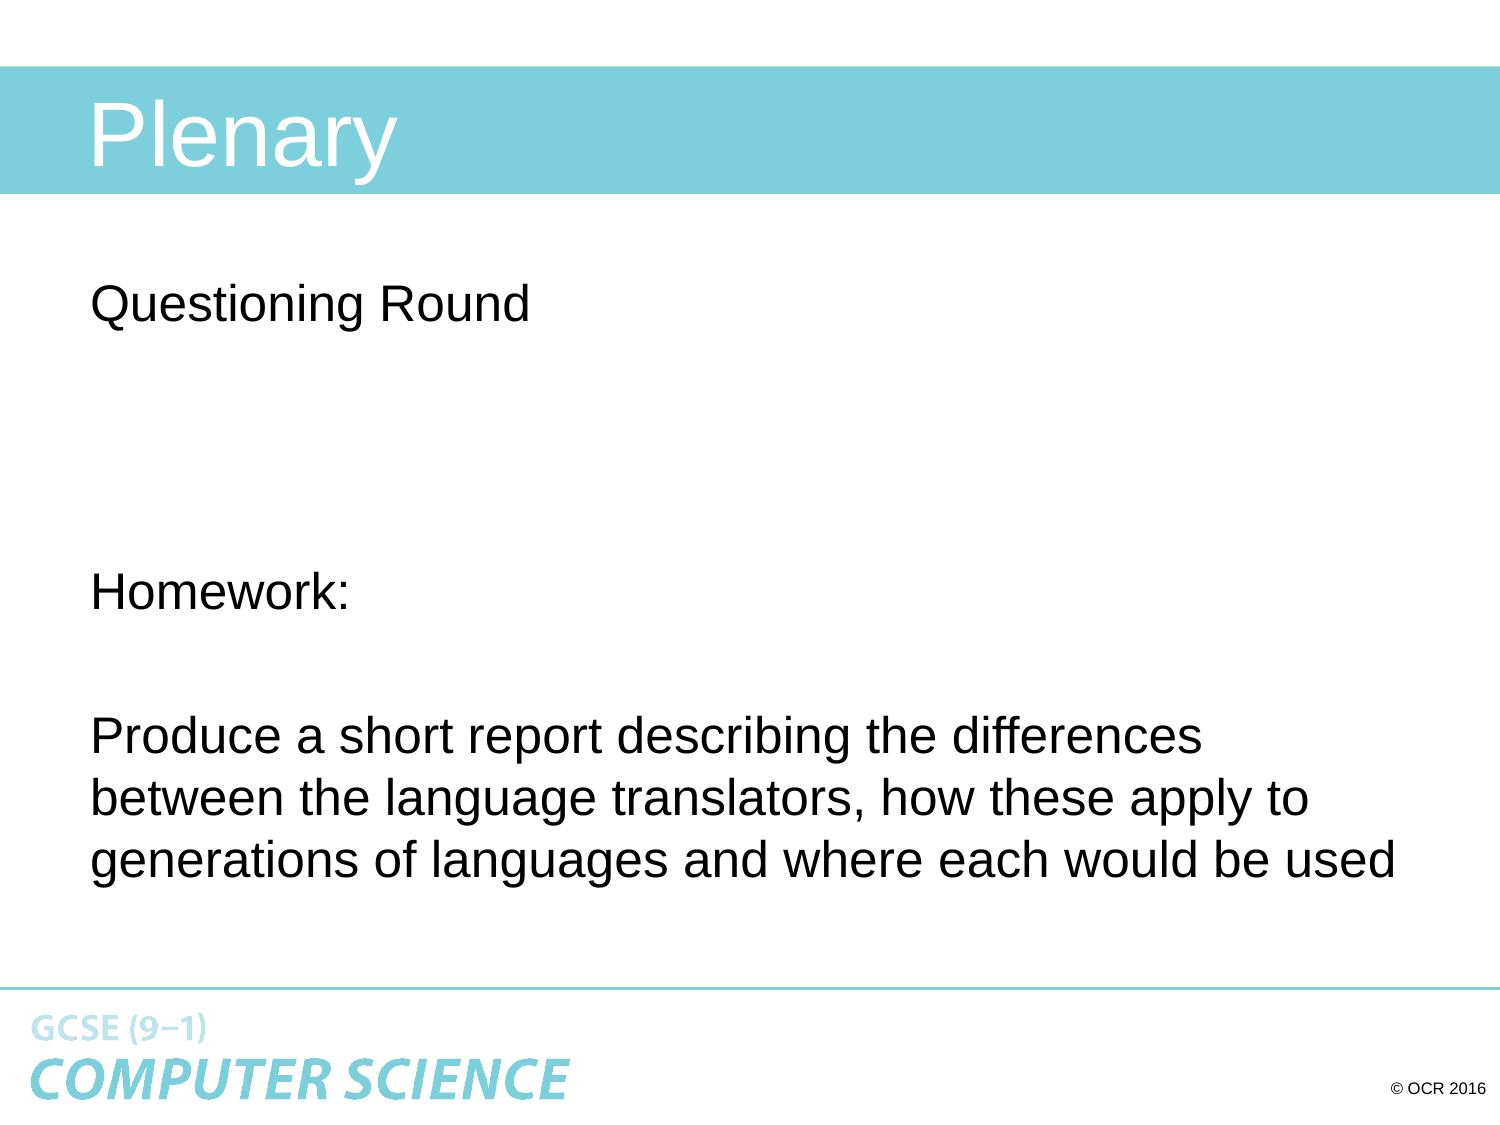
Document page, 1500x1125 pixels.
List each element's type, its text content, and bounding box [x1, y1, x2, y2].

list Questioning Round Homework: Produce a short report describing the differences between the language translators, how these apply to generations of languages and where each would be used [75, 262, 1425, 965]
picture [0, 987, 1500, 1124]
title Plenary [0, 66, 1500, 194]
